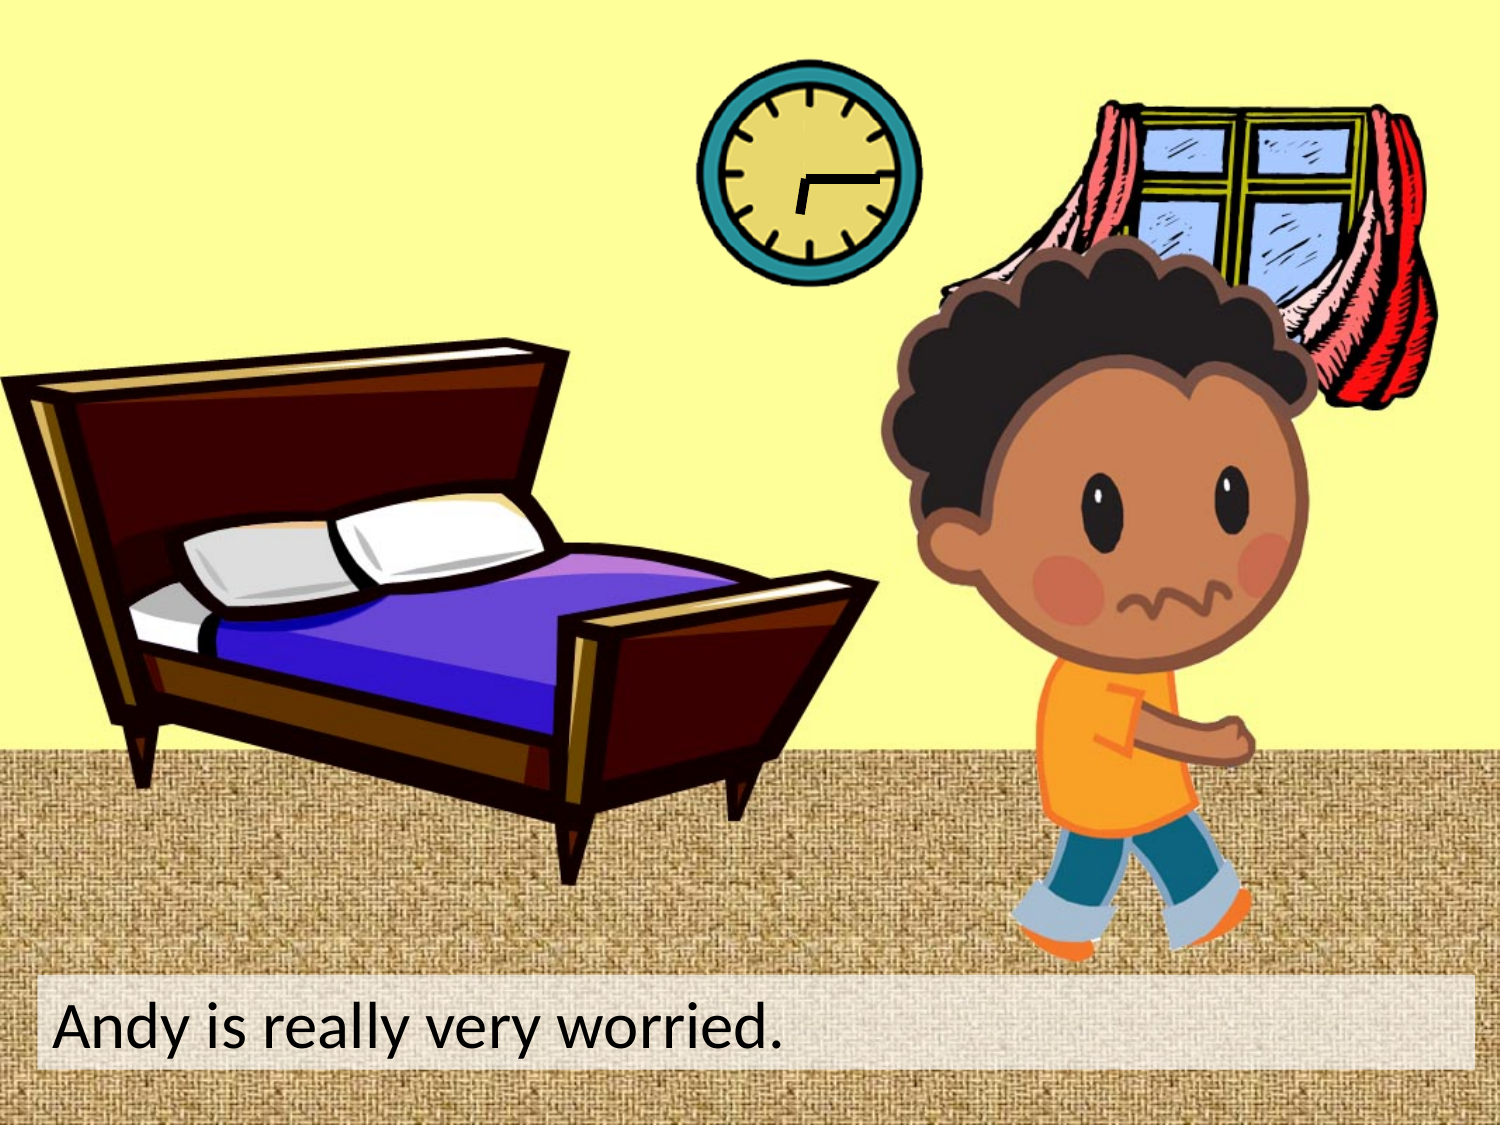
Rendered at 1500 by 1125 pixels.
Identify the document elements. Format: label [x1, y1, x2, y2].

text_box [784, 193, 821, 200]
picture [0, 0, 1500, 1125]
